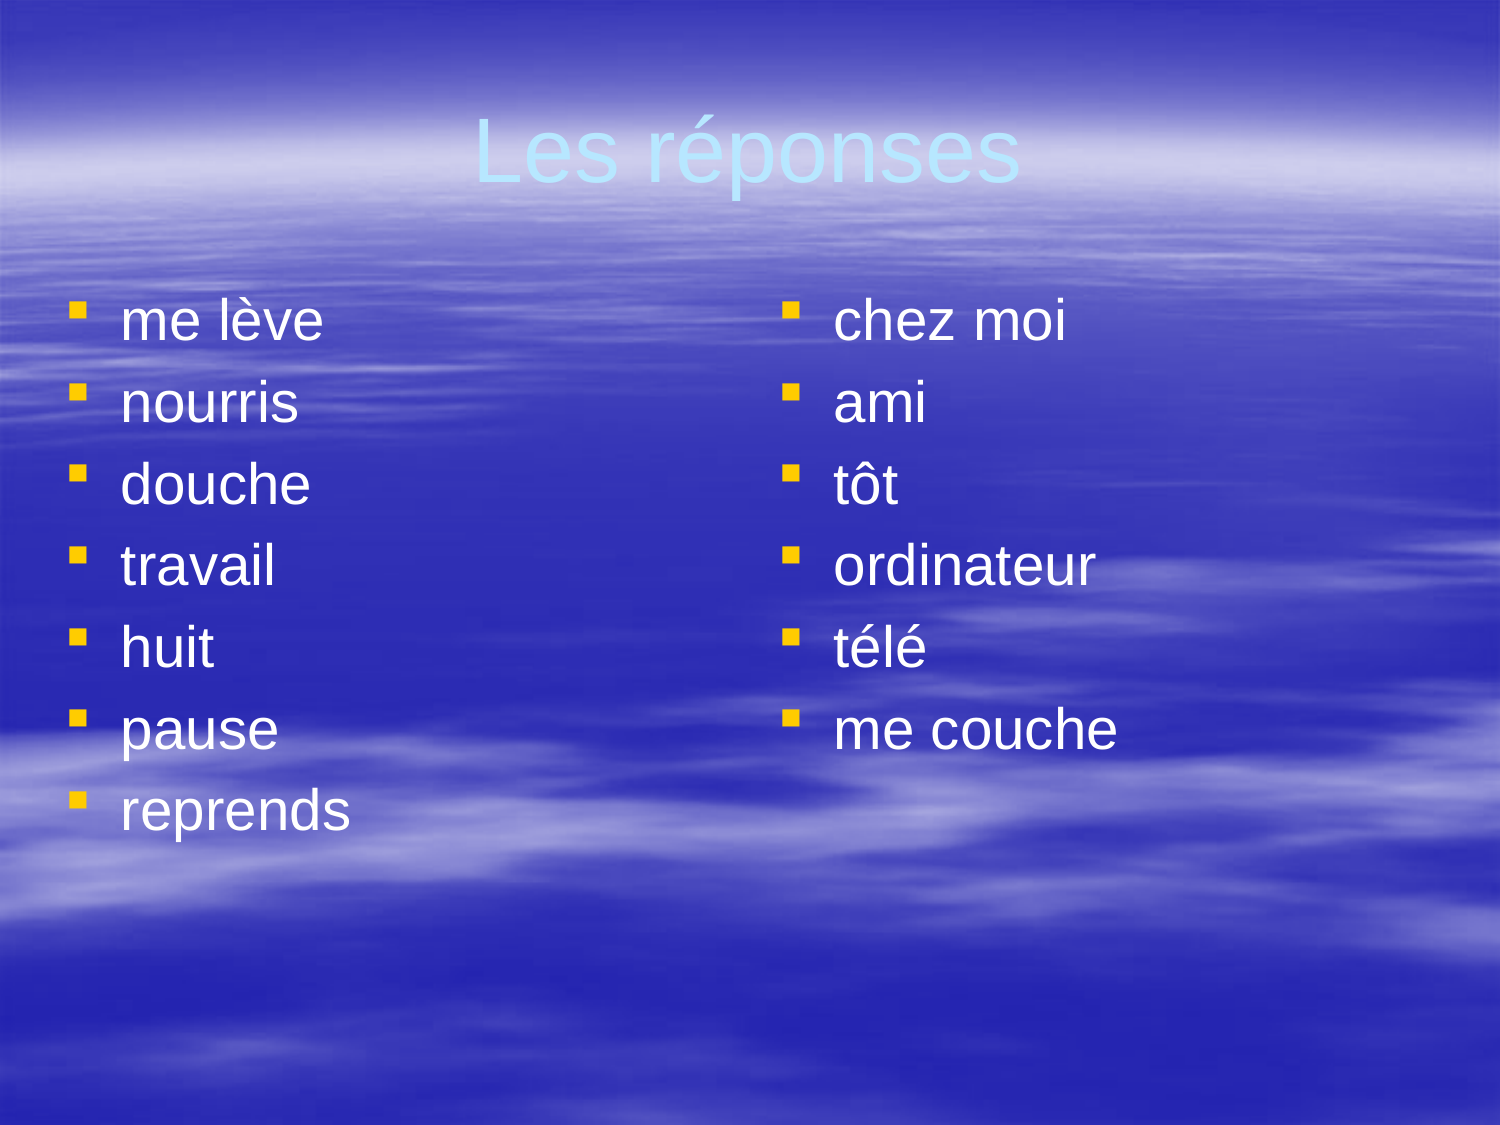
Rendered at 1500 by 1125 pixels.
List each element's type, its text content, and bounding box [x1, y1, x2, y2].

list chez moi ami tôt ordinateur télé me couche [762, 275, 1451, 1001]
list me lève nourris douche travail huit pause reprends [49, 275, 738, 1001]
title Les réponses [49, 37, 1446, 255]
